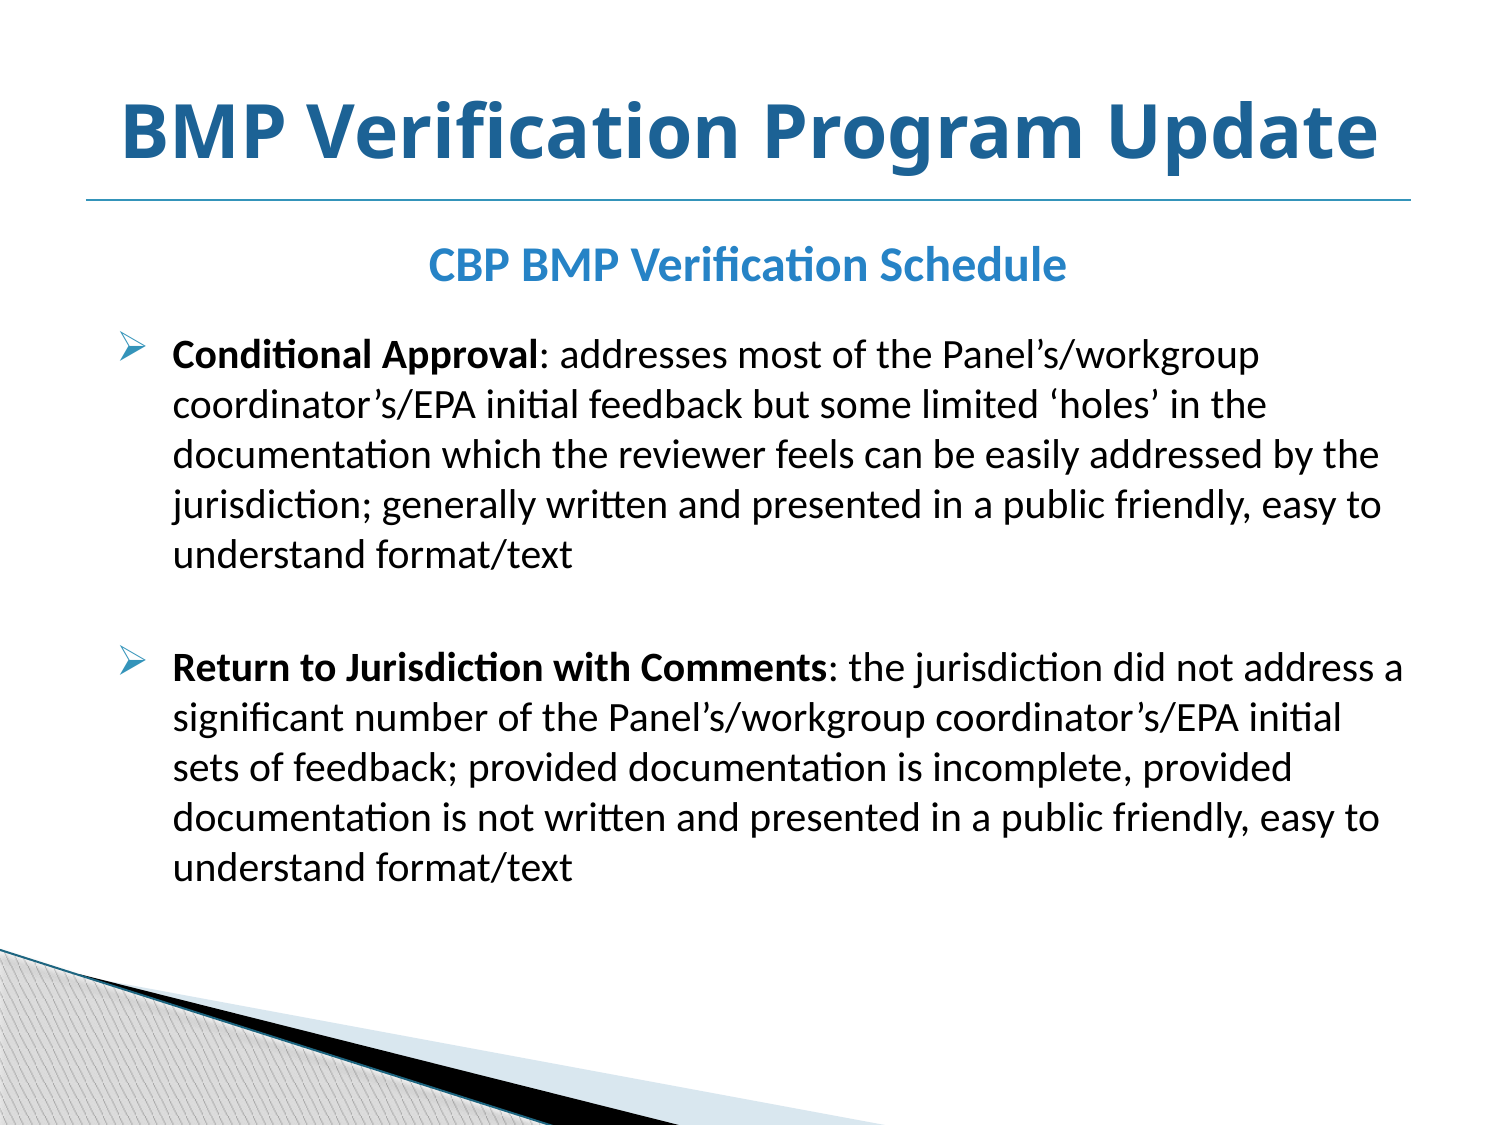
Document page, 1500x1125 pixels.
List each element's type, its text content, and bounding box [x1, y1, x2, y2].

text_box Conditional Approval: addresses most of the Panel’s/workgroup coordinator’s/EPA initial feedback but some limited ‘holes’ in the documentation which the reviewer feels can be easily addressed by the jurisdiction; generally written and presented in a public friendly, easy to understand format/text Return to Jurisdiction with Comments: the jurisdiction did not address a significant number of the Panel’s/workgroup coordinator’s/EPA initial sets of feedback; provided documentation is incomplete, provided documentation is not written and presented in a public friendly, easy to understand format/text [101, 319, 1424, 1082]
text_box CBP BMP Verification Schedule [34, 210, 1463, 314]
list [87, 314, 1438, 989]
title BMP Verification Program Update [75, 51, 1425, 207]
